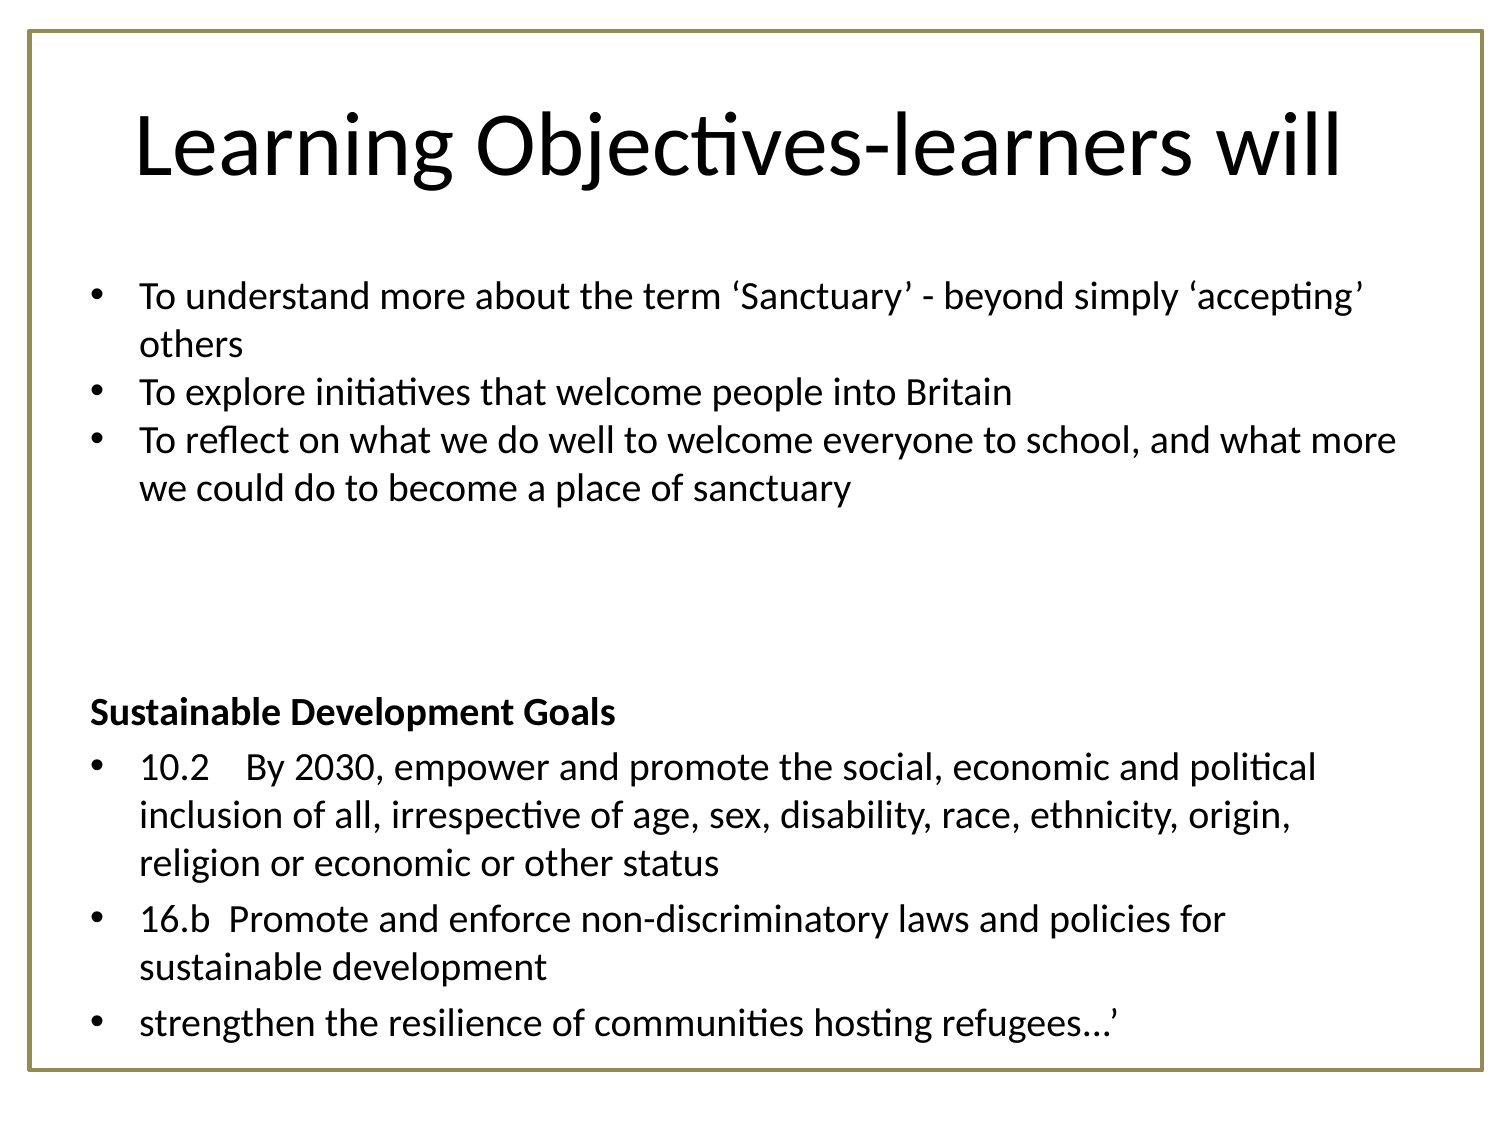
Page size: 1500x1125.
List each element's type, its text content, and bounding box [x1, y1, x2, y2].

text_box [27, 29, 1484, 1072]
title Learning Objectives-learners will [75, 45, 1425, 233]
list To understand more about the term ‘Sanctuary’ - beyond simply ‘accepting’ others To explore initiatives that welcome people into Britain To reflect on what we do well to welcome everyone to school, and what more we could do to become a place of sanctuary Sustainable Development Goals 10.2 By 2030, empower and promote the social, economic and political inclusion of all, irrespective of age, sex, disability, race, ethnicity, origin, religion or economic or other status 16.b Promote and enforce non-discriminatory laws and policies for sustainable development strengthen the resilience of communities hosting refugees...’ [75, 262, 1425, 1059]
